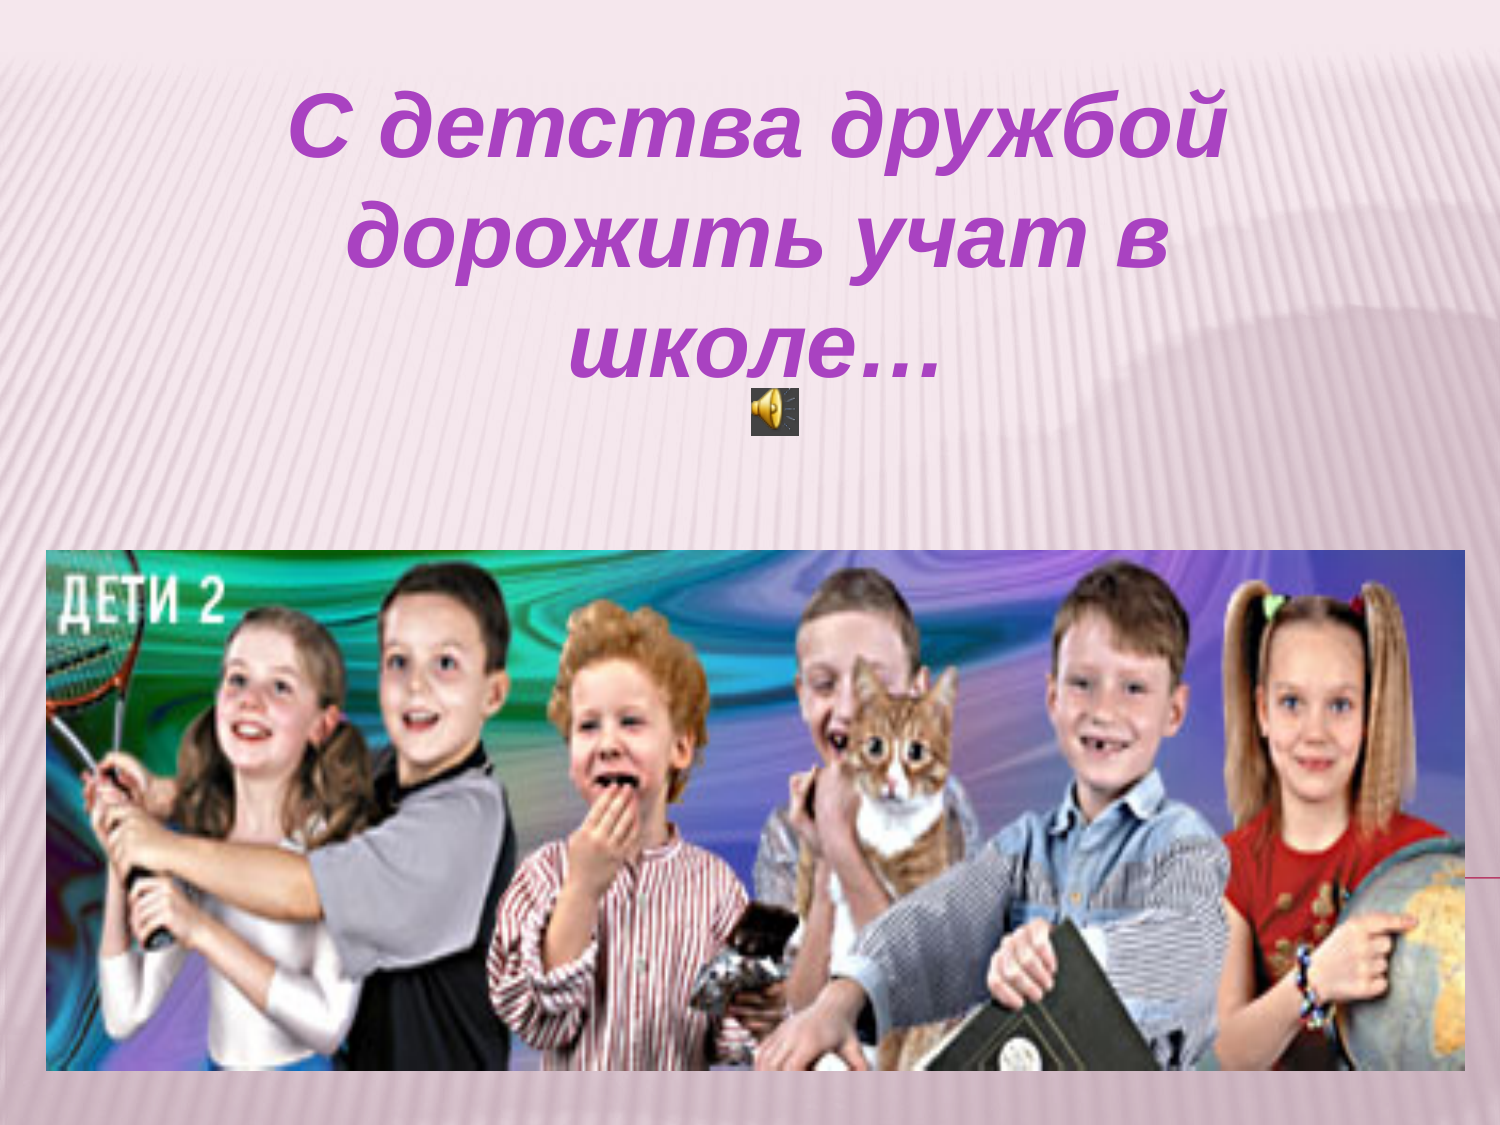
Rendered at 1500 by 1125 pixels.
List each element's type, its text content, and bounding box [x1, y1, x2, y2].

text_box С детства дружбой дорожить учат в школе… [187, 58, 1330, 404]
picture [749, 386, 801, 437]
picture [46, 550, 1466, 1071]
